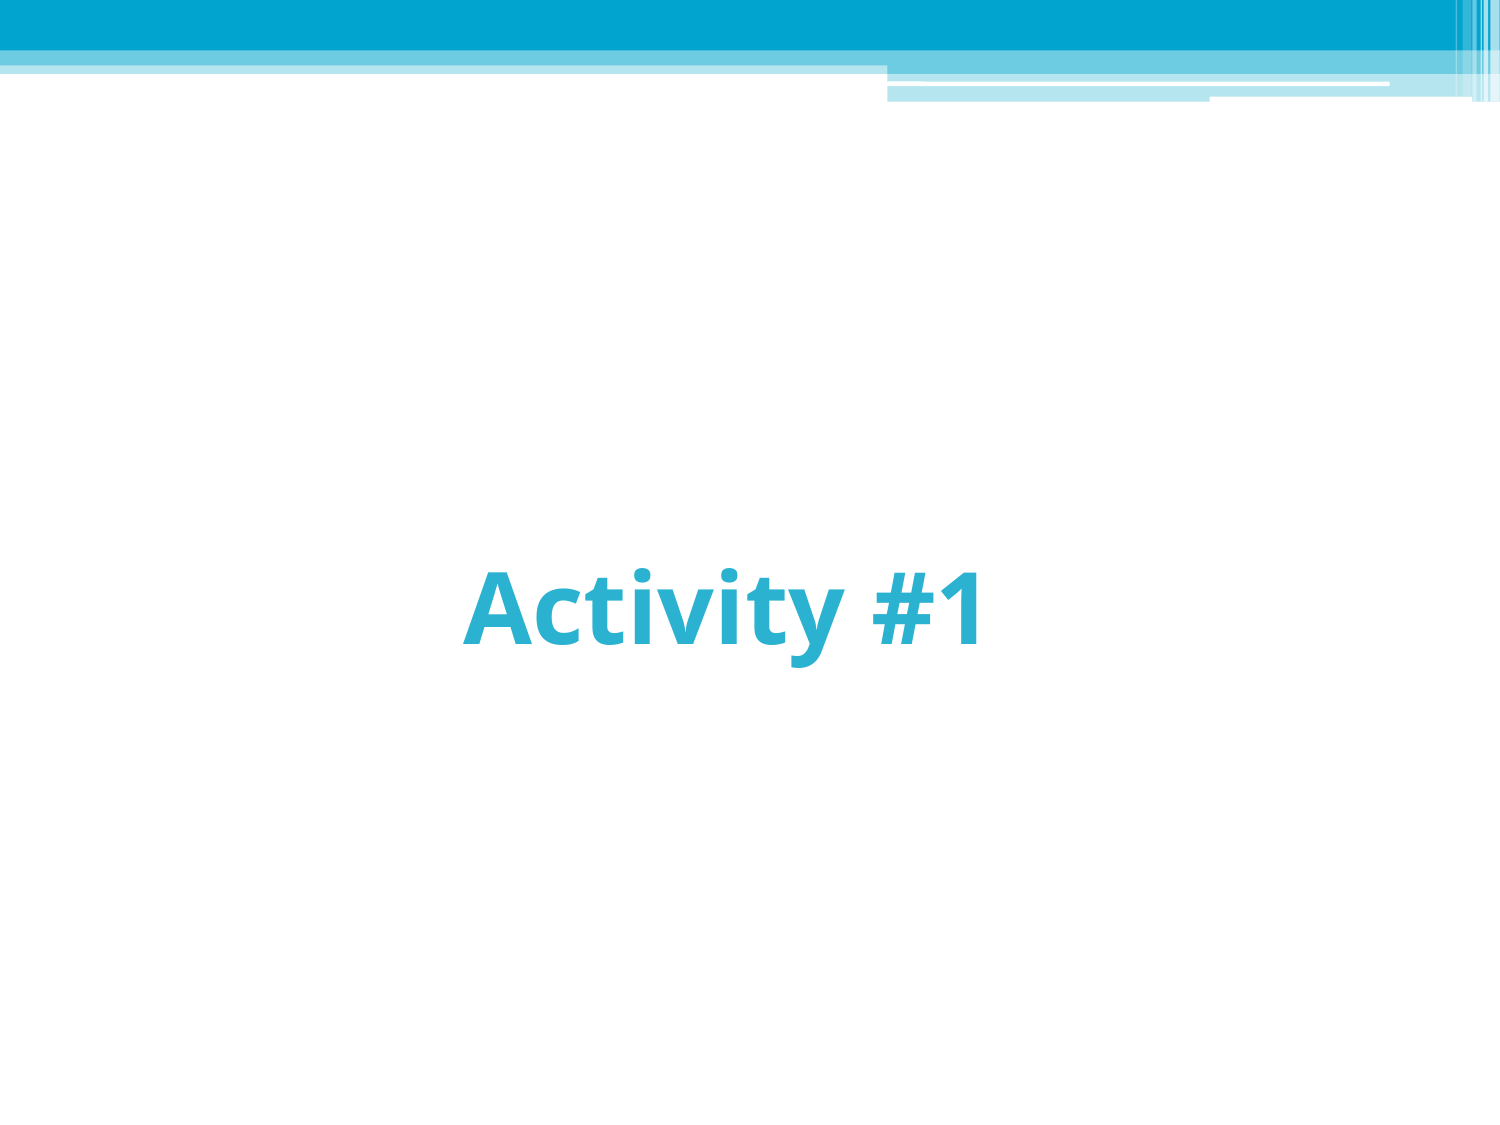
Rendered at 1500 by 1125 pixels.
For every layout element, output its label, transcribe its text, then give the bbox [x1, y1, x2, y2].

list Activity #1 [50, 412, 1400, 788]
